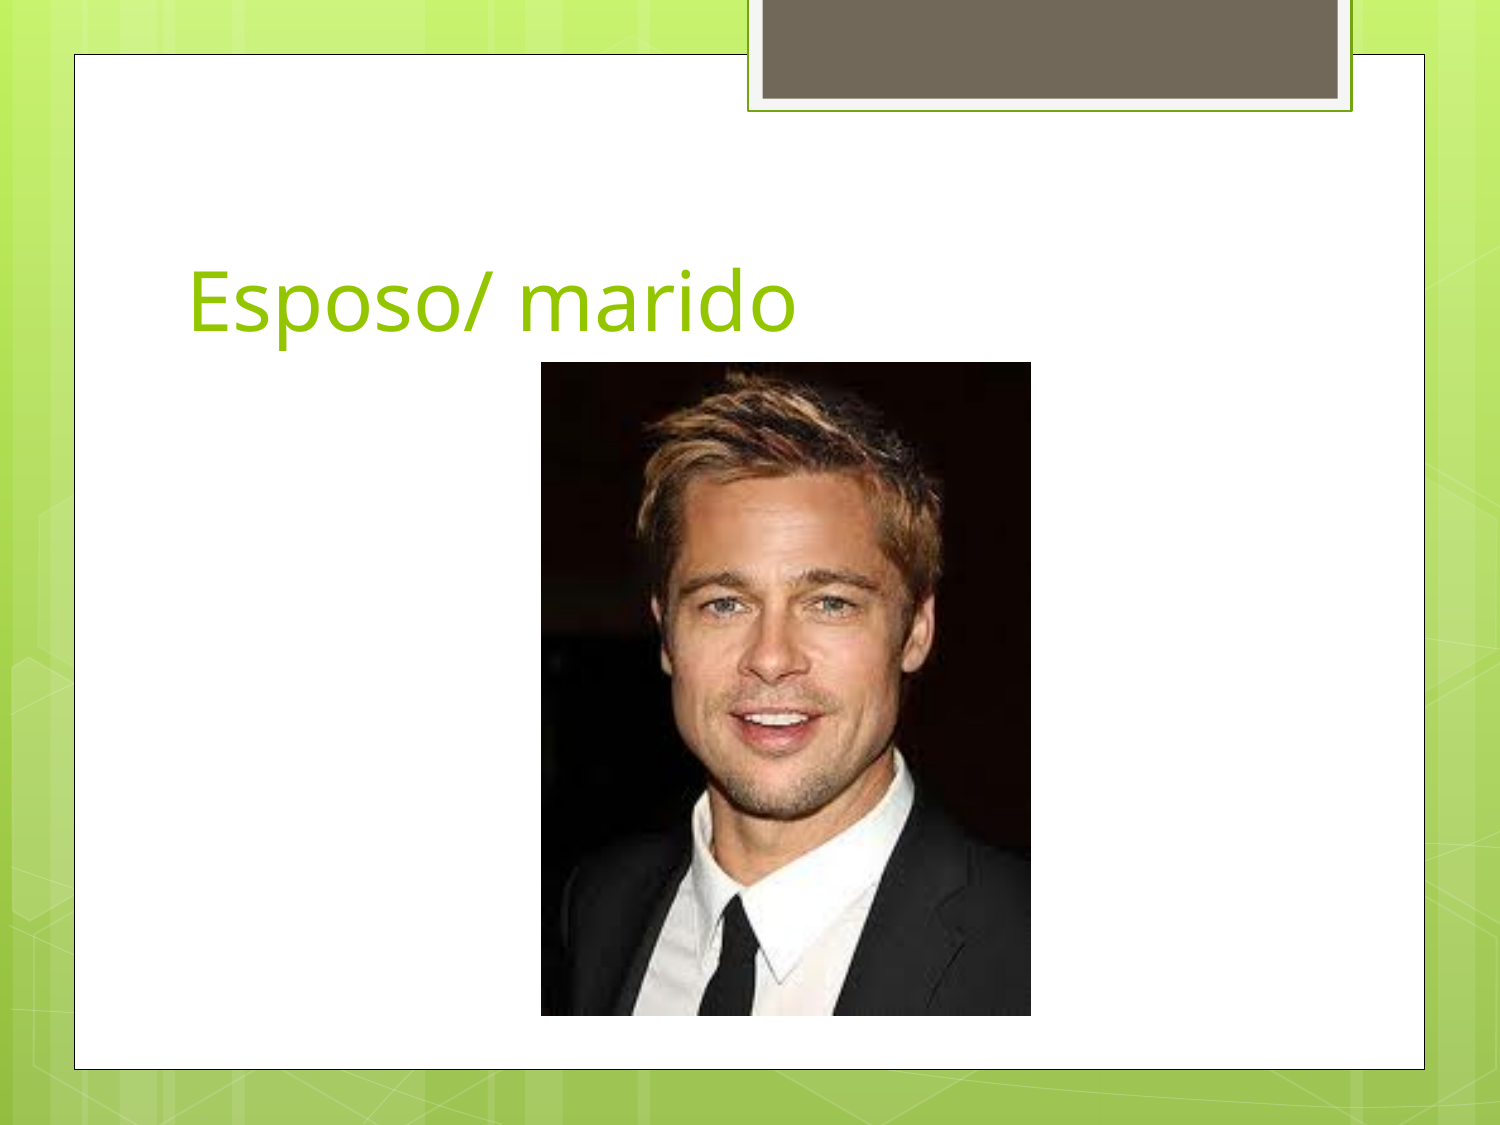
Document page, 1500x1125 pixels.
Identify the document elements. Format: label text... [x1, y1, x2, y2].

title Esposo/ marido [171, 168, 1324, 357]
picture [540, 362, 1031, 1016]
